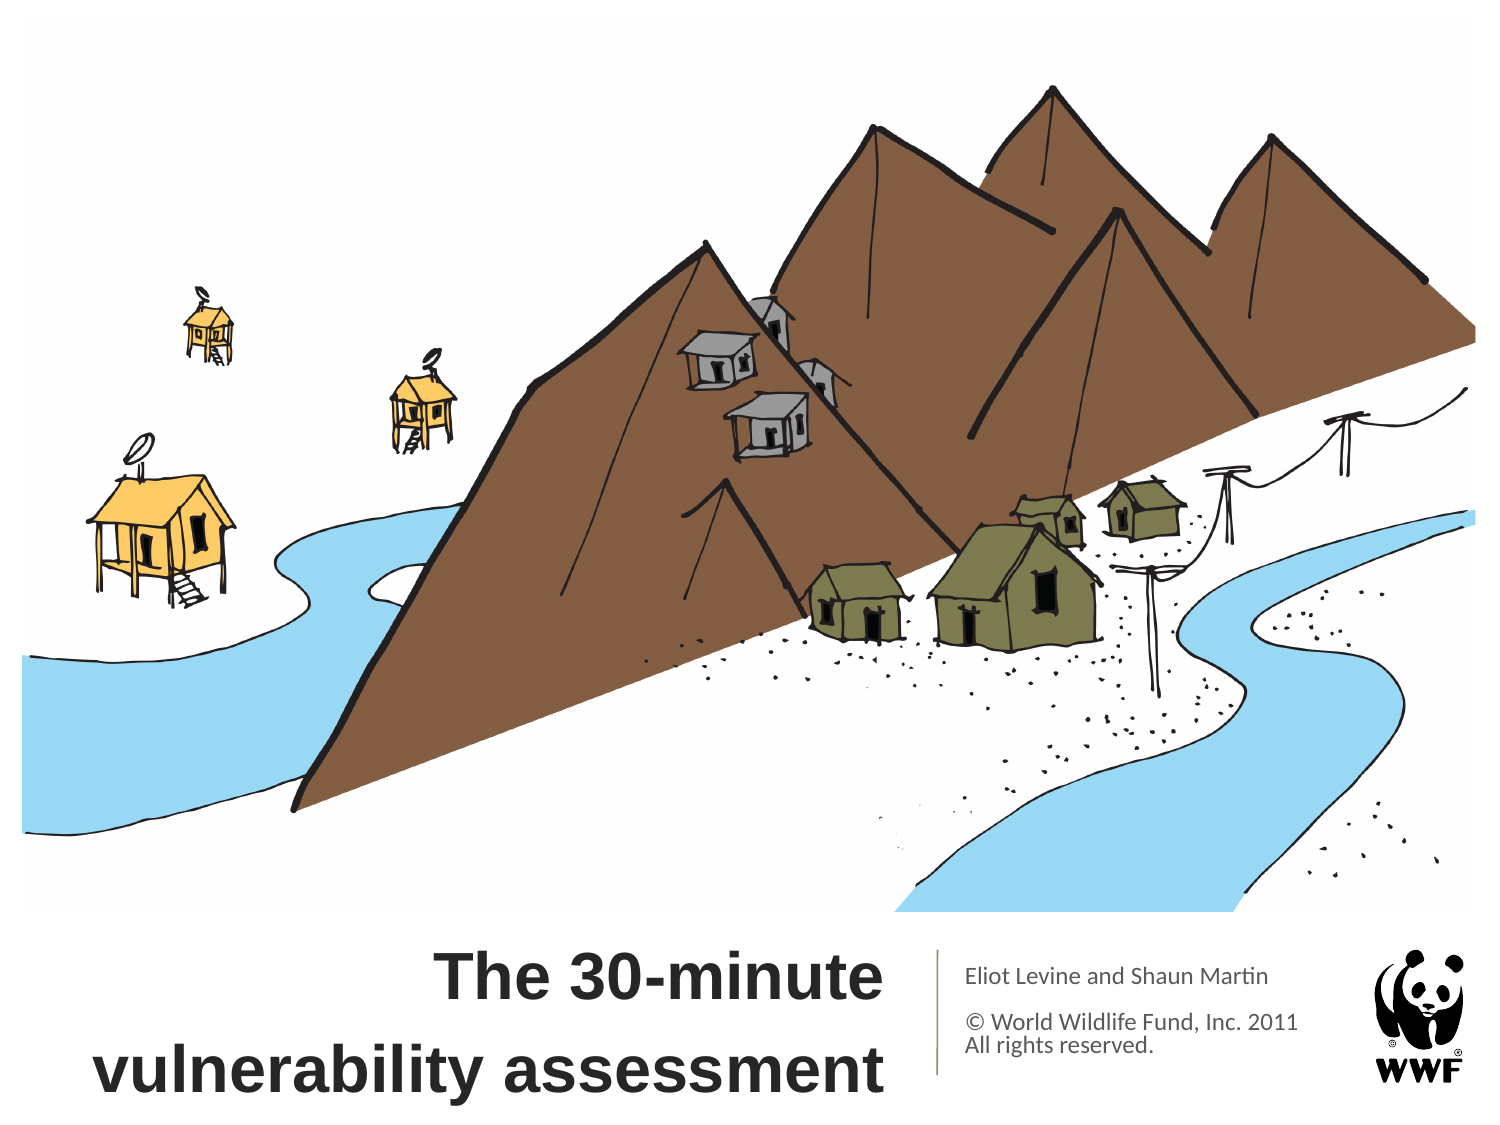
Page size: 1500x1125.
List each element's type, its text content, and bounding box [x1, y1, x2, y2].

picture [21, 11, 1476, 912]
subtitle The 30-minute vulnerability assessment [12, 924, 900, 1038]
